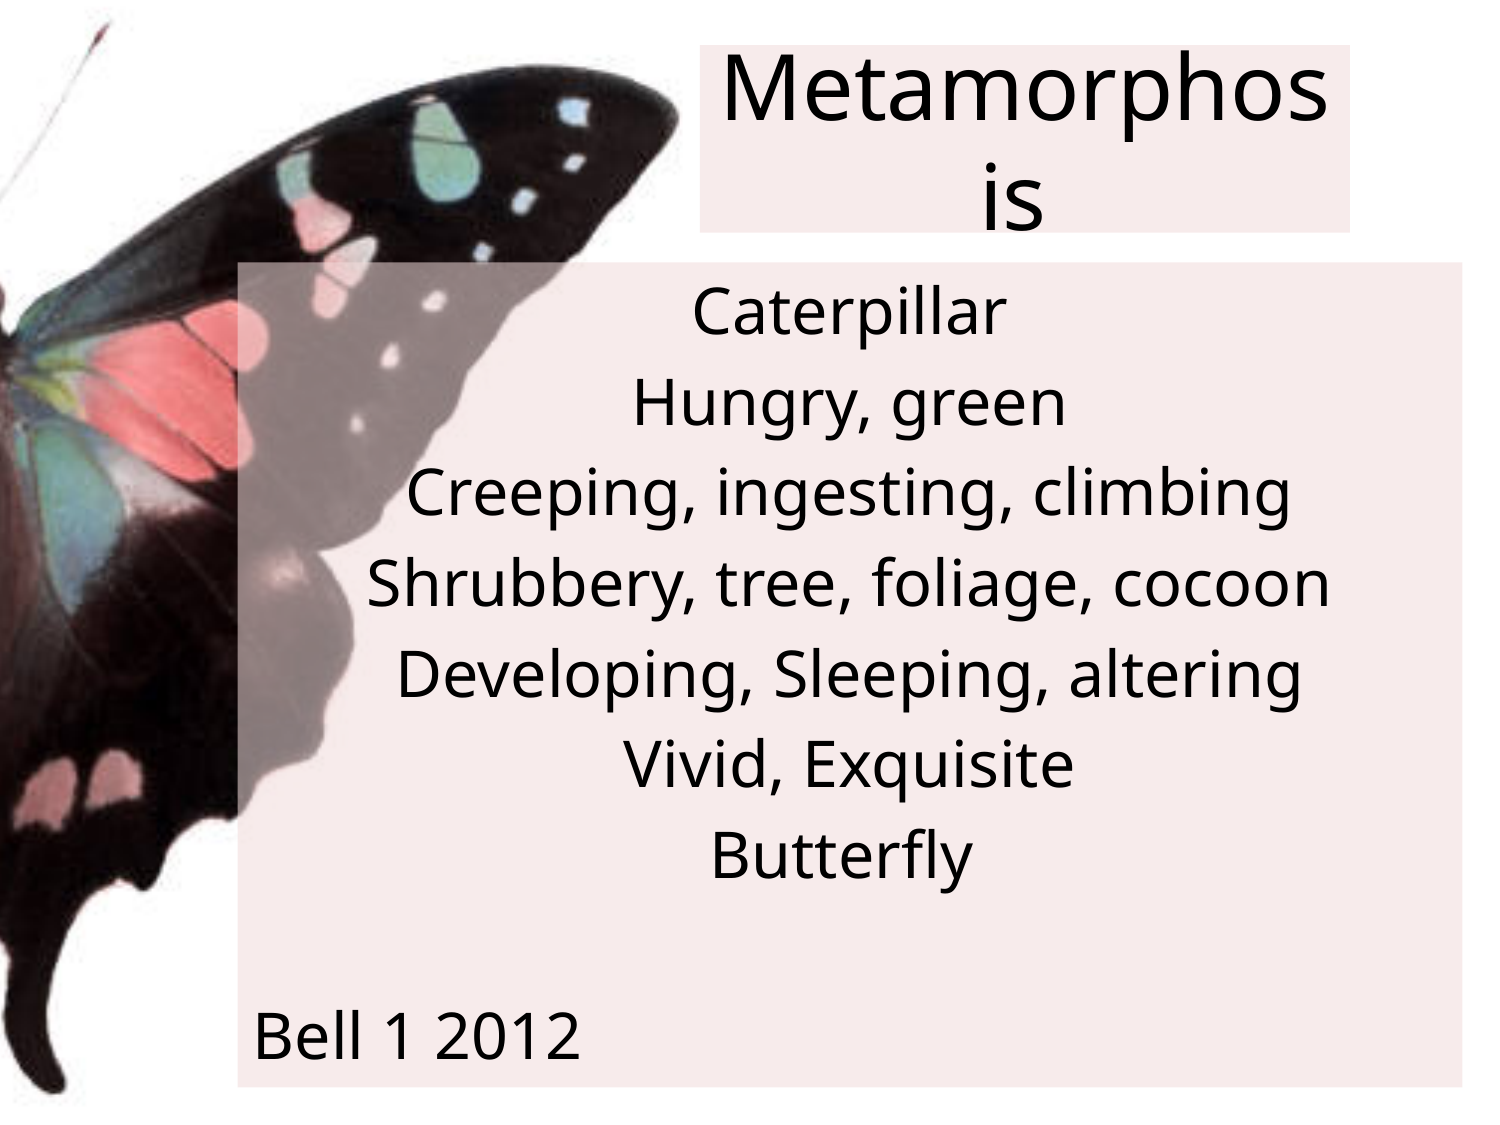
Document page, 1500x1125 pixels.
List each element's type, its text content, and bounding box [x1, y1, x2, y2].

list Caterpillar Hungry, green Creeping, ingesting, climbing Shrubbery, tree, foliage, cocoon Developing, Sleeping, altering Vivid, Exquisite Butterfly Bell 1 2012 [237, 262, 1463, 1088]
title Metamorphosis [699, 45, 1350, 233]
picture [0, 0, 716, 1116]
